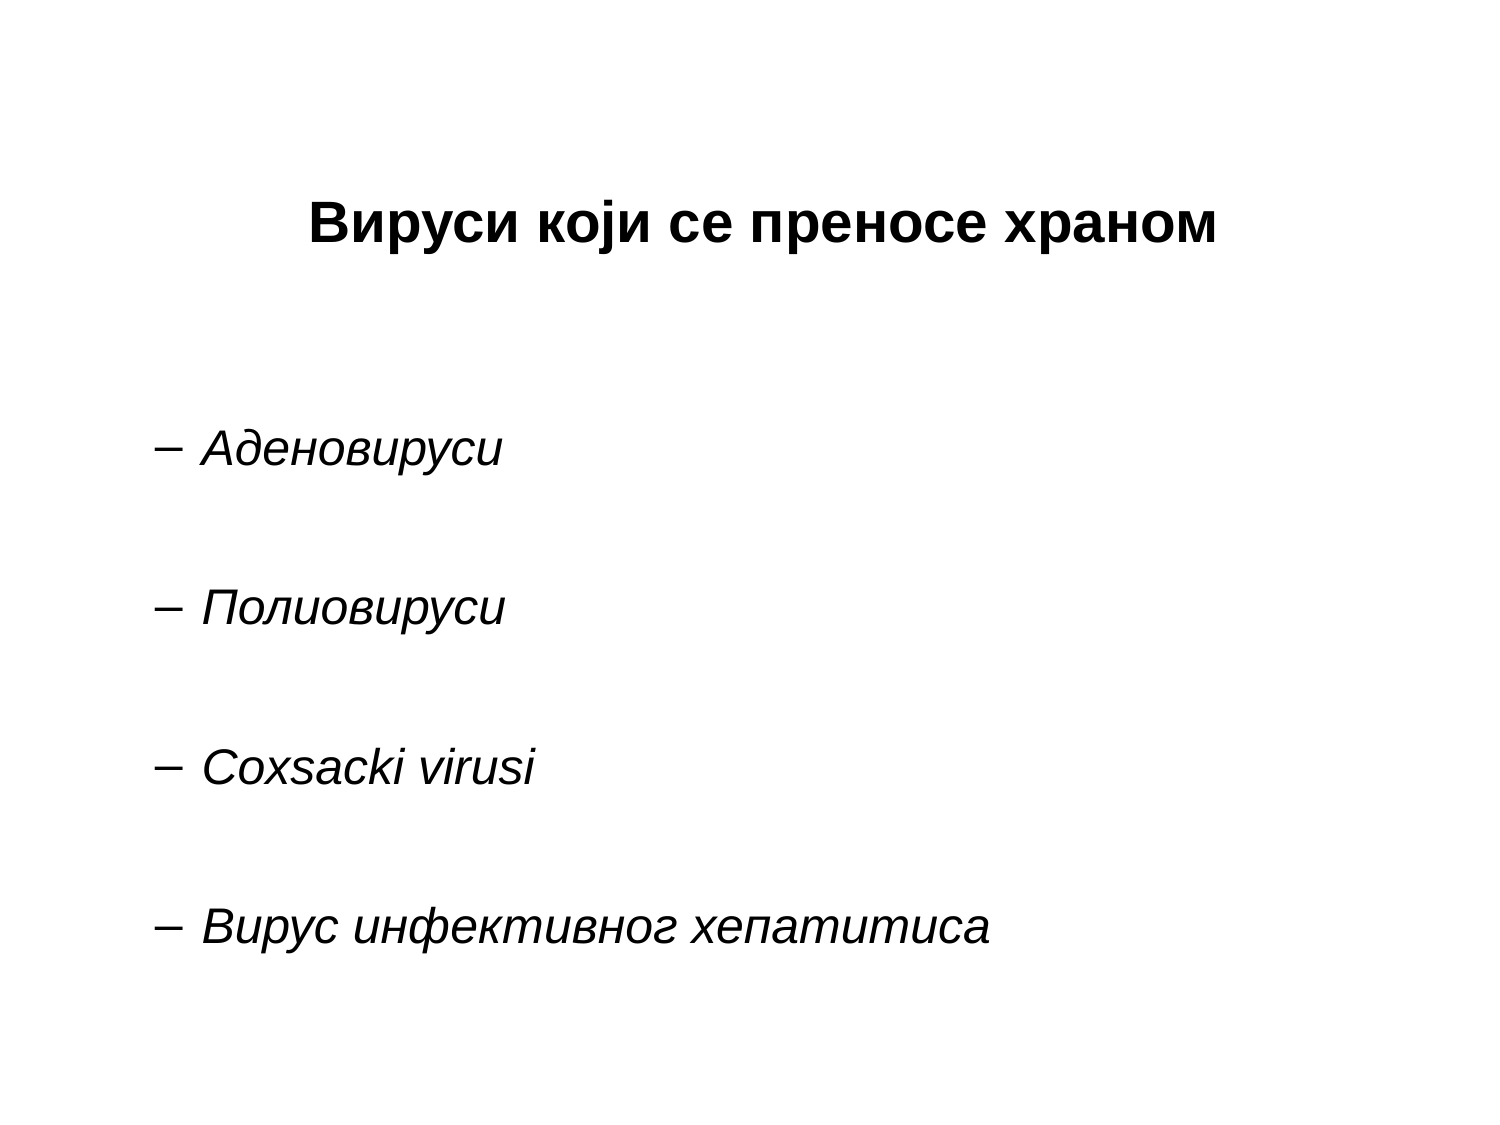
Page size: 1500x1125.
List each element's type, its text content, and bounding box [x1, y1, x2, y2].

title Вируси који се преносе храном [88, 125, 1439, 313]
list Аденовируси Полиовируси Coxsacki virusi Вирус инфективног хепатитиса [64, 337, 1416, 994]
